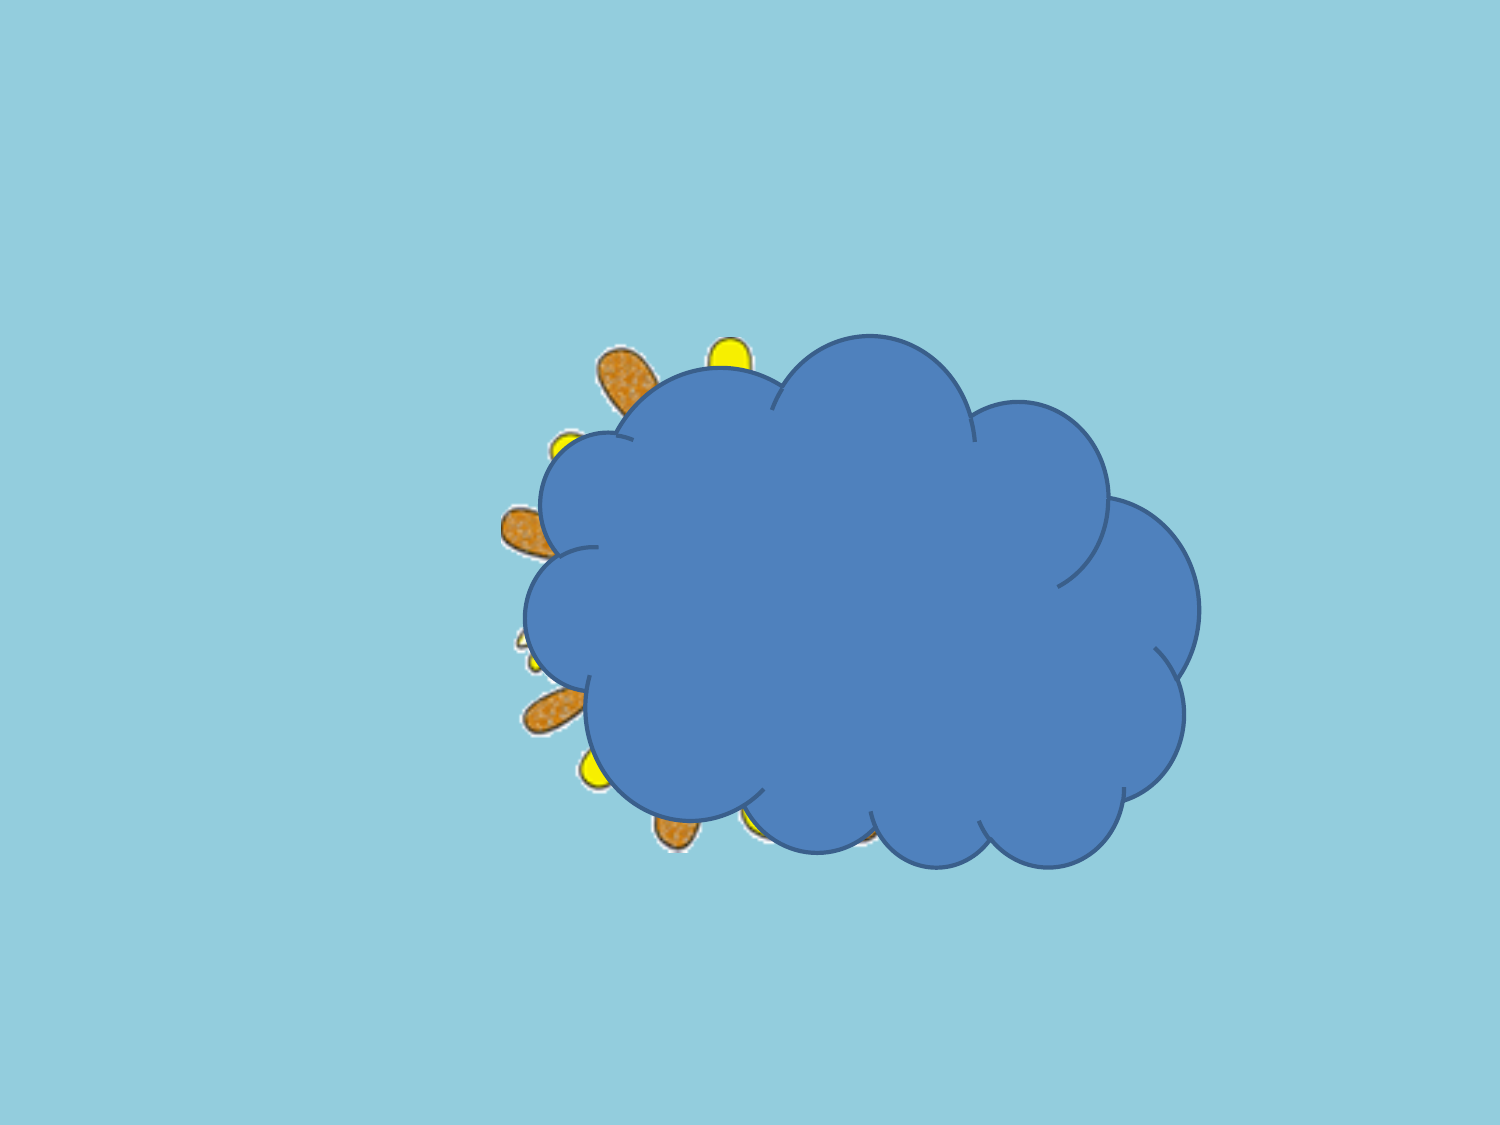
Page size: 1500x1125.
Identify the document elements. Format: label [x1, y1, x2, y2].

list [501, 337, 994, 853]
text_box [901, 860, 971, 870]
text_box [998, 399, 1202, 870]
